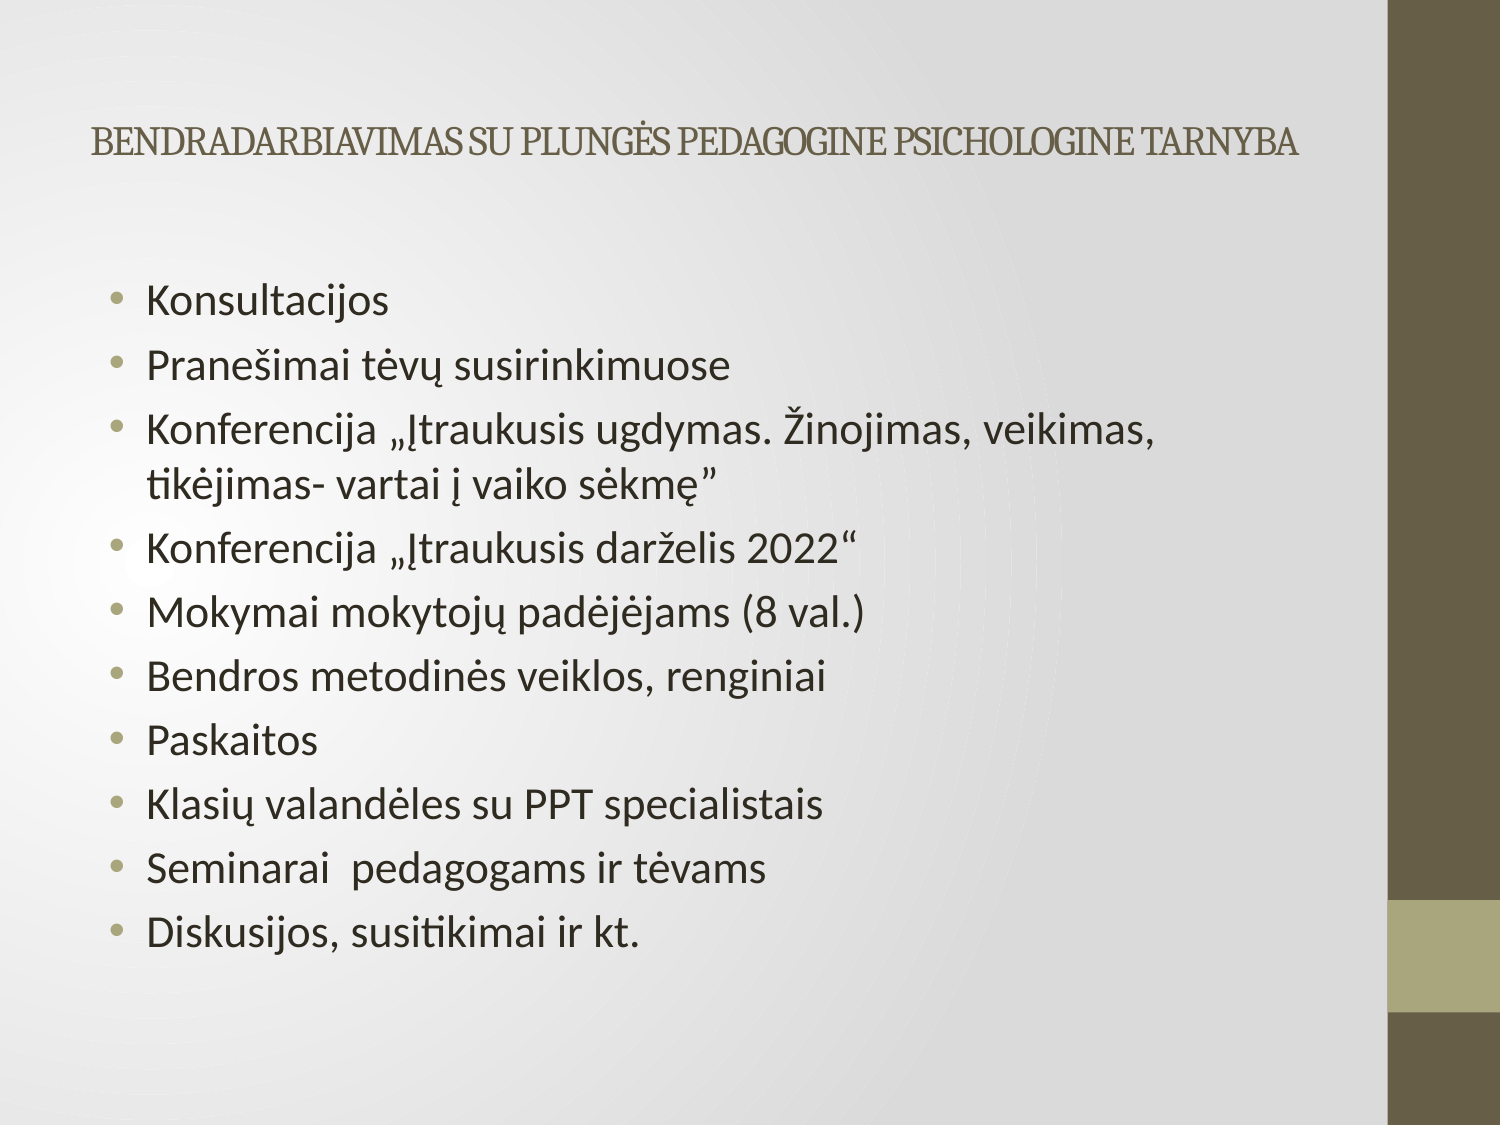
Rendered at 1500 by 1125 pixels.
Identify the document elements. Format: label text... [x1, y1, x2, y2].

title BENDRADARBIAVIMAS SU PLUNGĖS PEDAGOGINE PSICHOLOGINE TARNYBA [75, 45, 1325, 233]
list Konsultacijos Pranešimai tėvų susirinkimuose Konferencija „Įtraukusis ugdymas. Žinojimas, veikimas, tikėjimas- vartai į vaiko sėkmę” Konferencija „Įtraukusis darželis 2022“ Mokymai mokytojų padėjėjams (8 val.) Bendros metodinės veiklos, renginiai Paskaitos Klasių valandėles su PPT specialistais Seminarai pedagogams ir tėvams Diskusijos, susitikimai ir kt. [75, 262, 1325, 1050]
